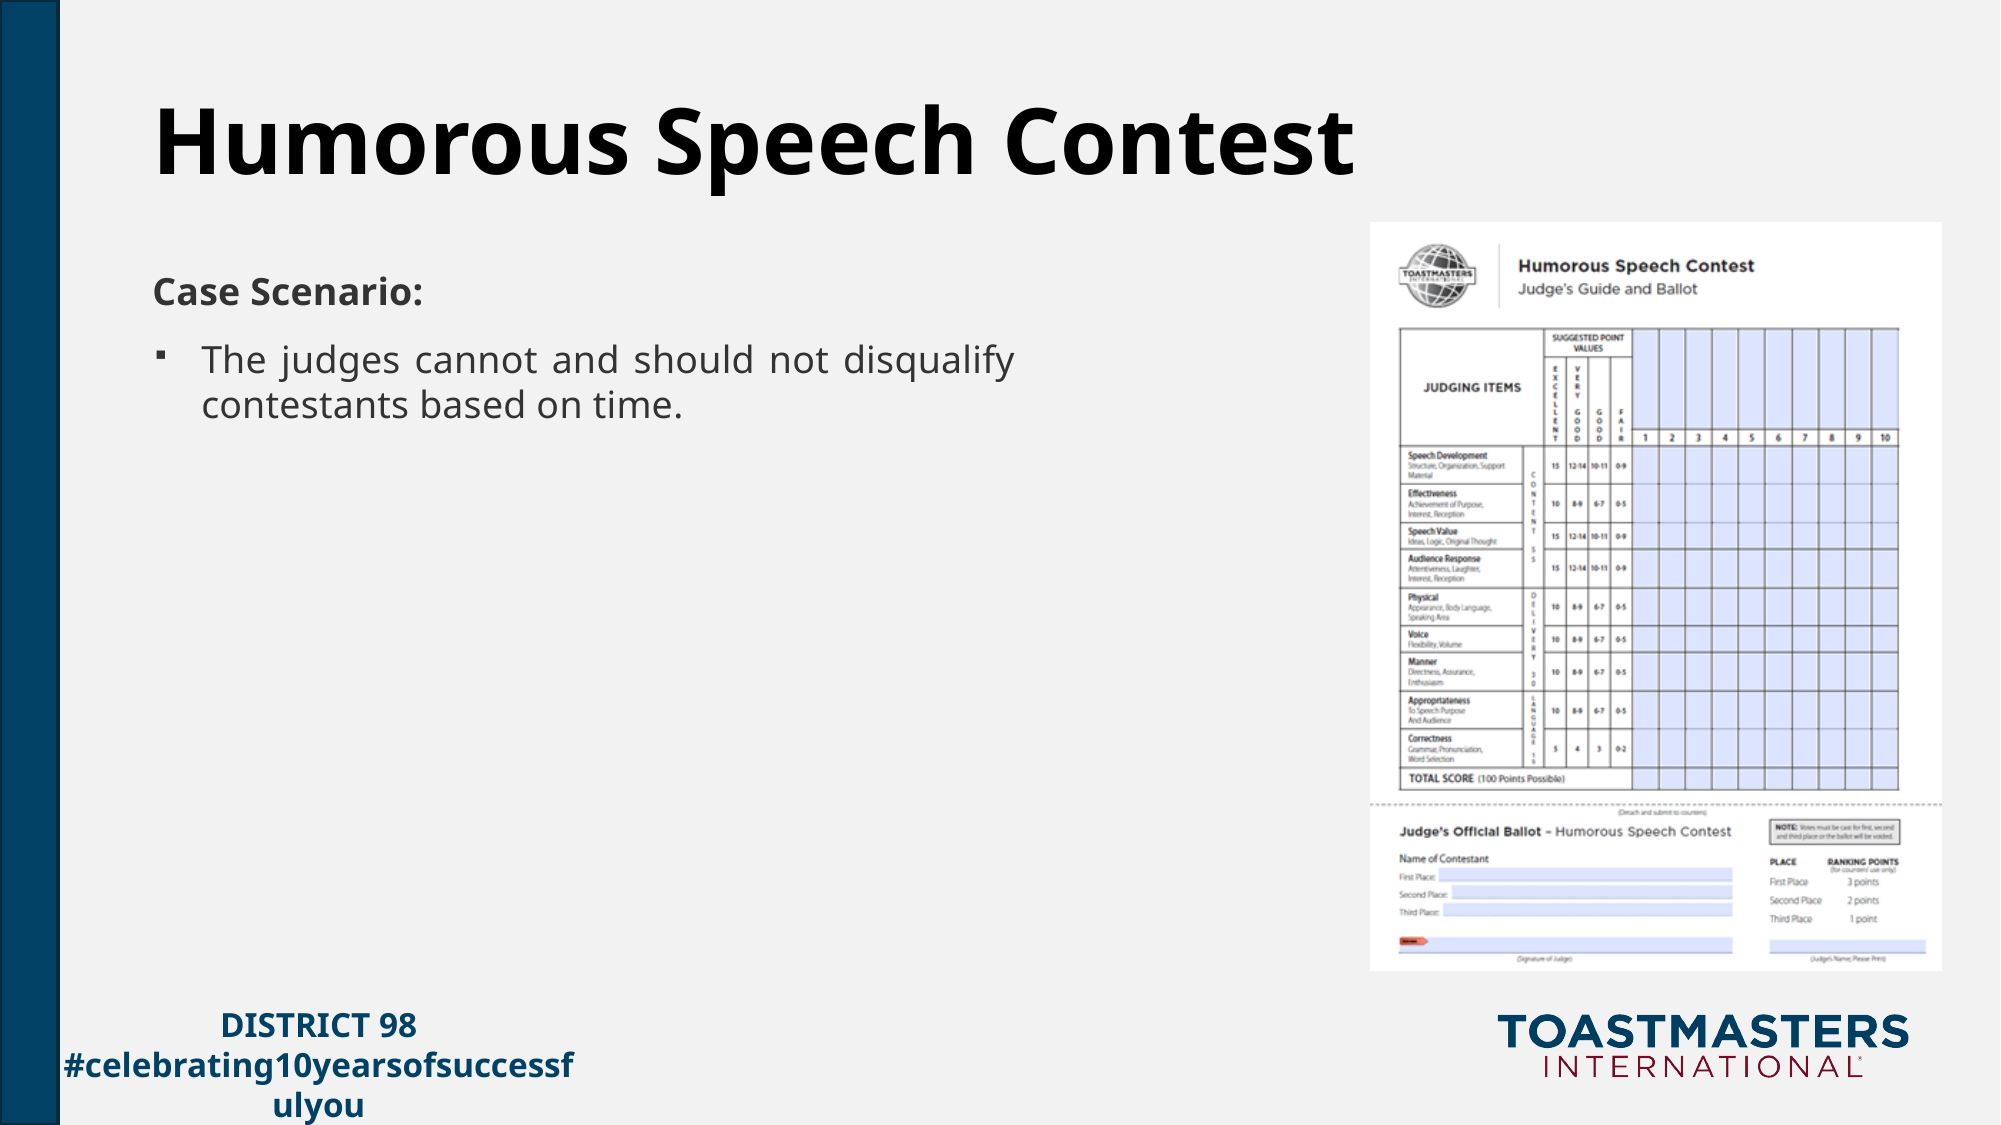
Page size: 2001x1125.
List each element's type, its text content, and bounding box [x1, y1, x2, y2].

picture [1370, 222, 2000, 1125]
text_box DISTRICT 98 #celebrating10yearsofsuccessfulyou [40, 996, 598, 1125]
list Case Scenario: The judges cannot and should not disqualify contestants based on time. [137, 260, 1033, 950]
text_box [0, 0, 60, 1125]
title Humorous Speech Contest [137, 59, 1944, 229]
